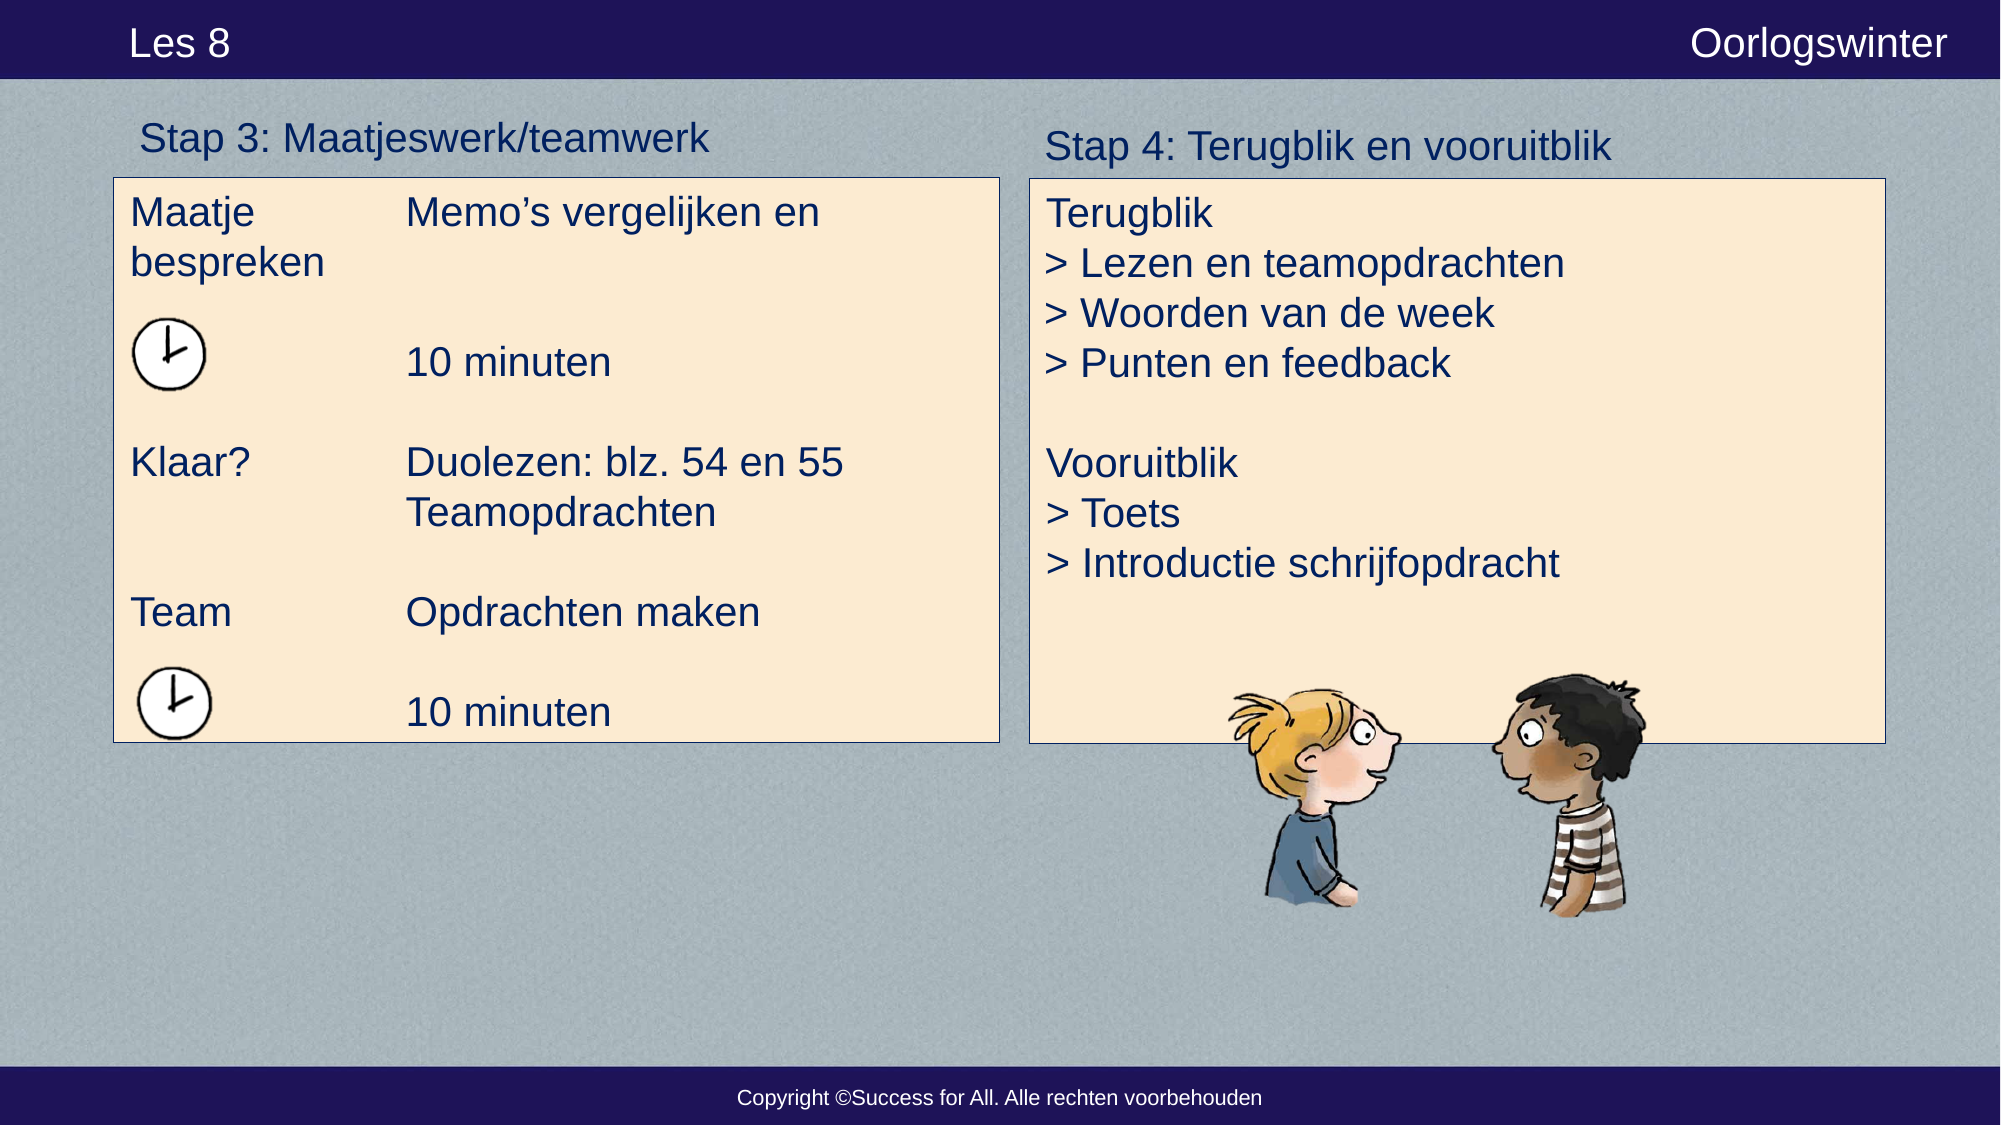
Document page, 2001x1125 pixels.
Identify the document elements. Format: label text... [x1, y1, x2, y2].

picture [0, 0, 2001, 1125]
text_box Stap 3: Maatjeswerk/teamwerk [124, 103, 917, 169]
text_box Stap 4: Terugblik en vooruitblik [1029, 111, 1822, 177]
text_box Copyright ©Success for All. Alle rechten voorbehouden [0, 1076, 2000, 1125]
text_box Terugblik > Lezen en teamopdrachten > Woorden van de week > Punten en feedback Vooruitblik > Toets > Introductie schrijfopdracht [1029, 178, 1886, 744]
text_box Les 8 [114, 8, 354, 73]
text_box Oorlogswinter [786, 8, 1963, 73]
text_box Maatje Memo’s vergelijken en bespreken 10 minuten Klaar? Duolezen: blz. 54 en 55 Teamopdrachten Team Opdrachten maken 10 minuten [113, 177, 1000, 743]
